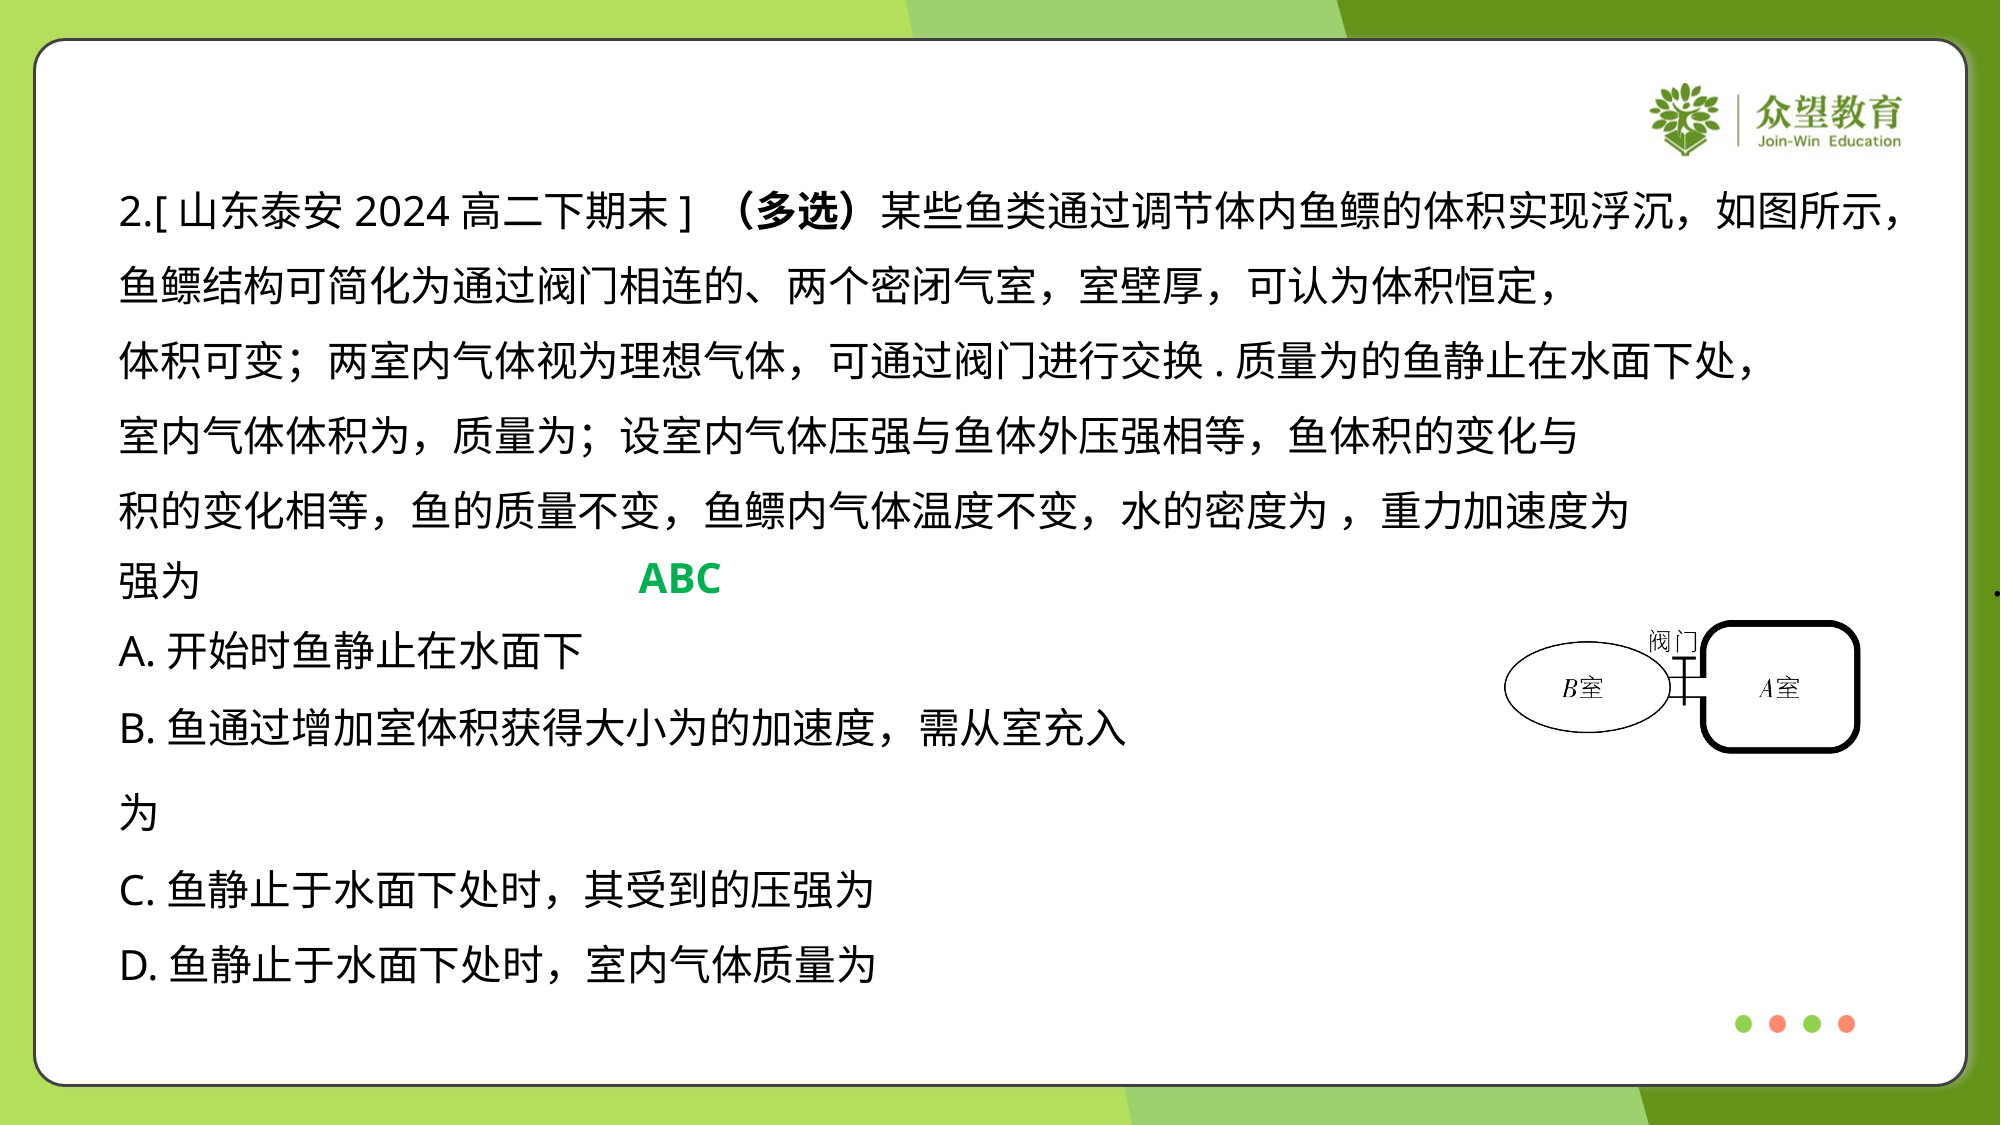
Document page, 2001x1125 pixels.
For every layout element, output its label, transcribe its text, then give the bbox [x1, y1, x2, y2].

text_box ABC [621, 531, 740, 596]
picture [0, 0, 2000, 1125]
